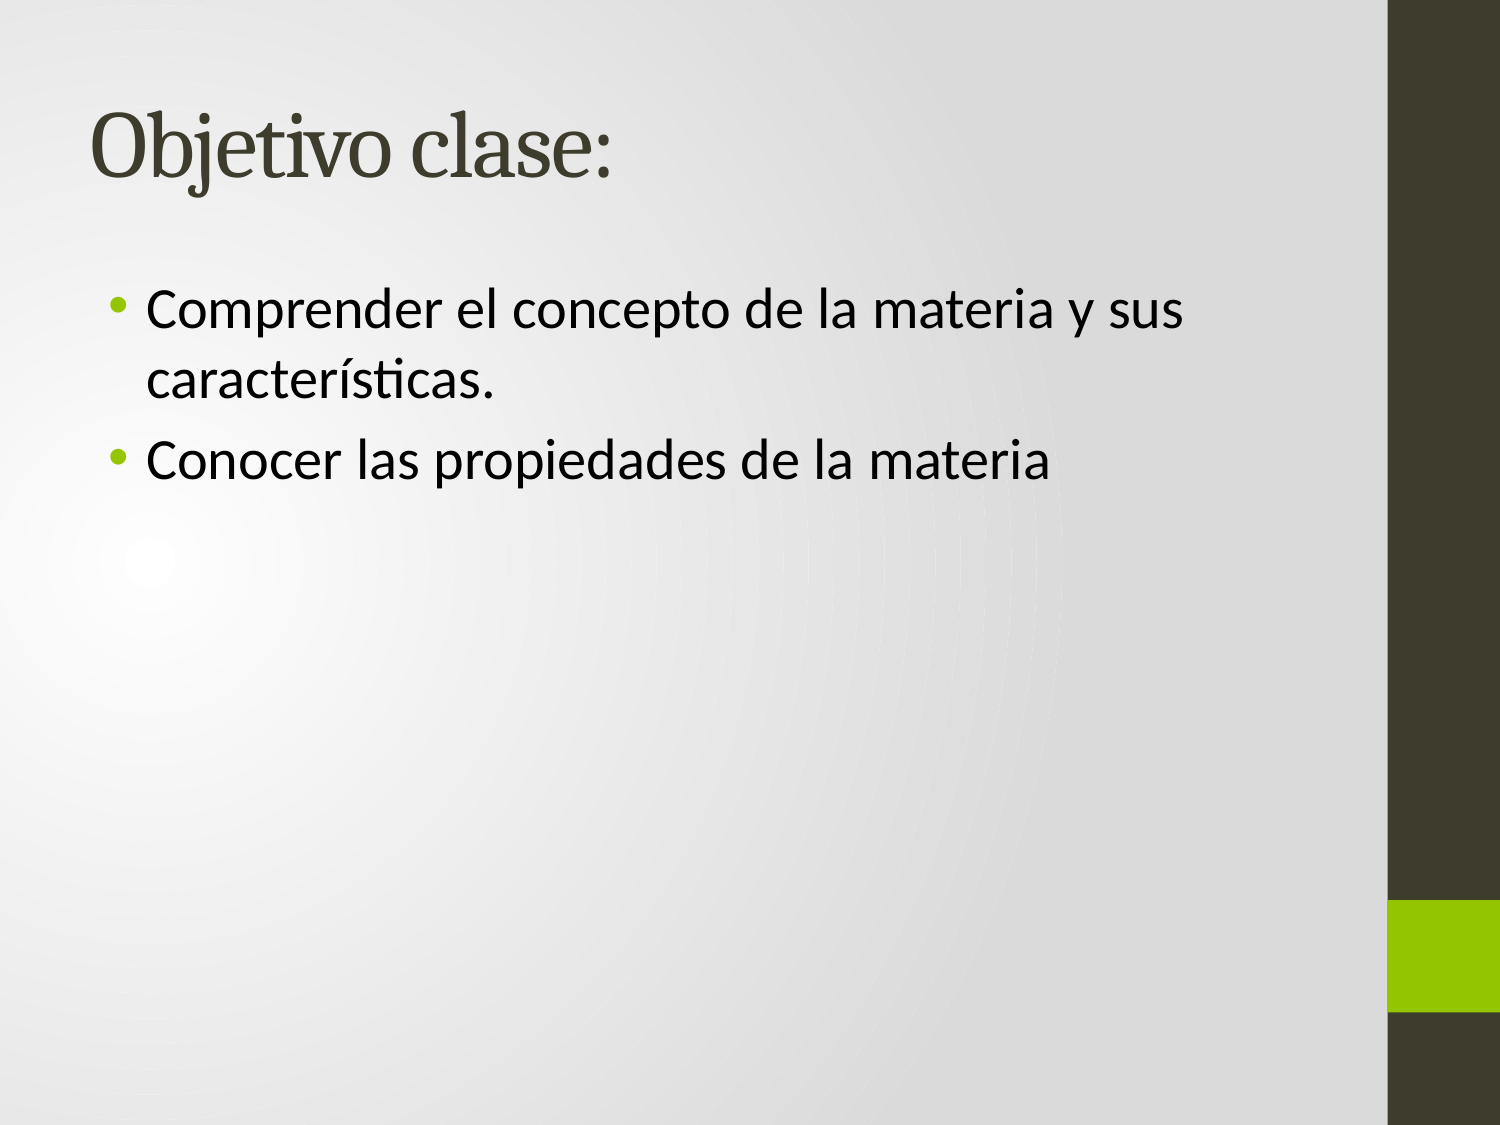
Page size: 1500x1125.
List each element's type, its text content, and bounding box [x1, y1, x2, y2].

title Objetivo clase: [75, 45, 1325, 233]
list Comprender el concepto de la materia y sus características. Conocer las propiedades de la materia [75, 262, 1325, 1050]
